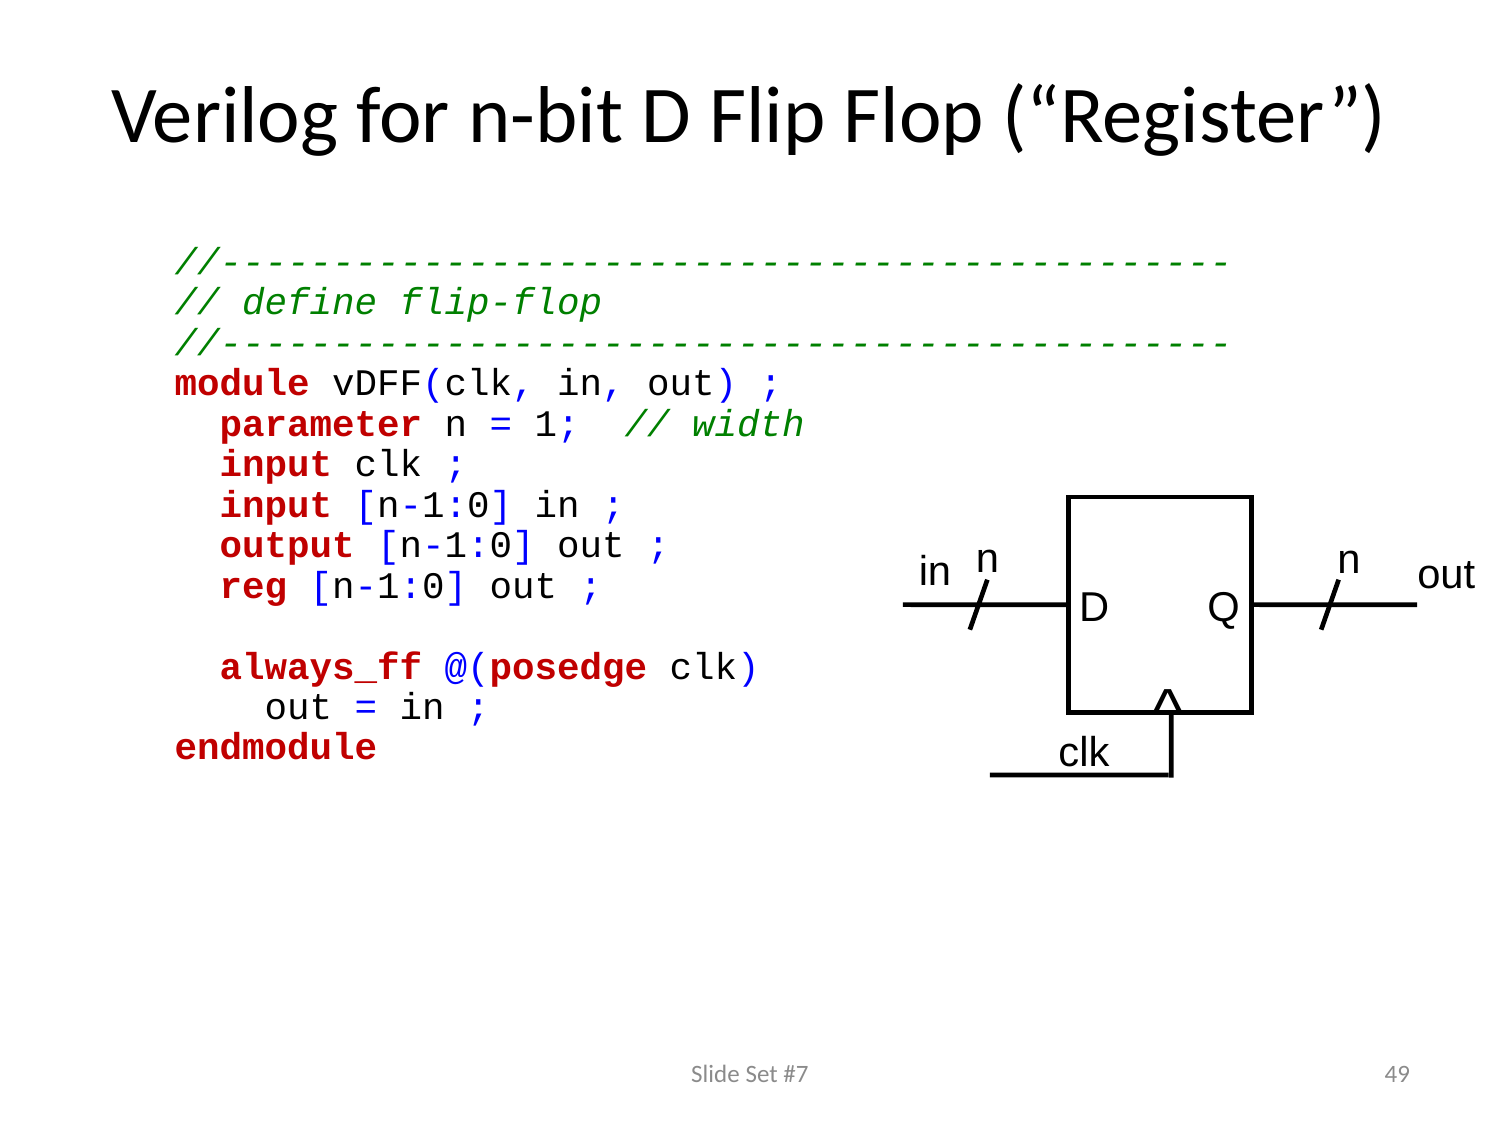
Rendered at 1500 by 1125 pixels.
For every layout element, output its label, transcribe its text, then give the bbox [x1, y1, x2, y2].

slide_number 49 [1074, 1042, 1425, 1103]
text_box //--------------------------------------------- // define flip-flop //--------------------------------------------- module vDFF(clk, in, out) ; parameter n = 1; // width input clk ; input [n-1:0] in ; output [n-1:0] out ; reg [n-1:0] out ; always_ff @(posedge clk) out = in ; endmodule [159, 234, 1248, 821]
footer Slide Set #7 [512, 1042, 988, 1103]
title Verilog for n-bit D Flip Flop (“Register”) [75, 16, 1425, 204]
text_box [902, 496, 1487, 778]
